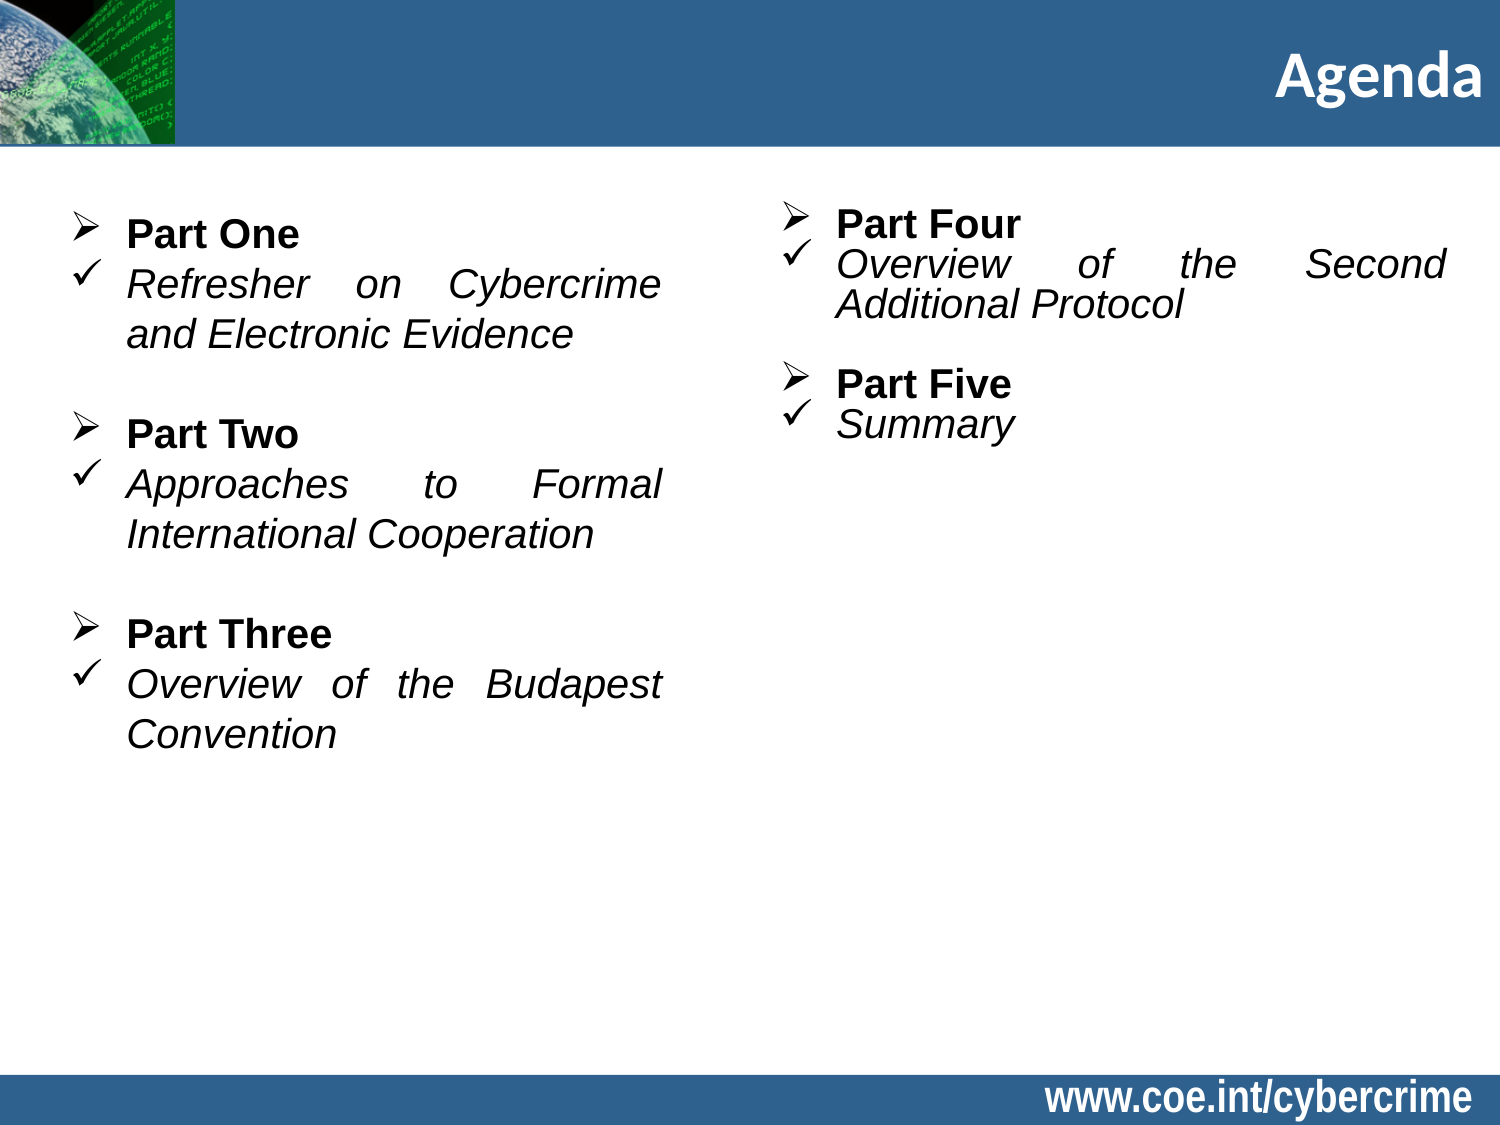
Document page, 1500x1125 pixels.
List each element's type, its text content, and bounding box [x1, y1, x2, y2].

text_box Part One Refresher on Cybercrime and Electronic Evidence Part Two Approaches to Formal International Cooperation Part Three Overview of the Budapest Convention [55, 199, 678, 764]
text_box www.coe.int/cybercrime [1030, 1059, 1500, 1125]
text_box [0, 1073, 1030, 1125]
text_box Agenda [177, 0, 1500, 149]
text_box Part Four Overview of the Second Additional Protocol Part Five Summary [765, 199, 1462, 454]
picture [0, 0, 175, 144]
